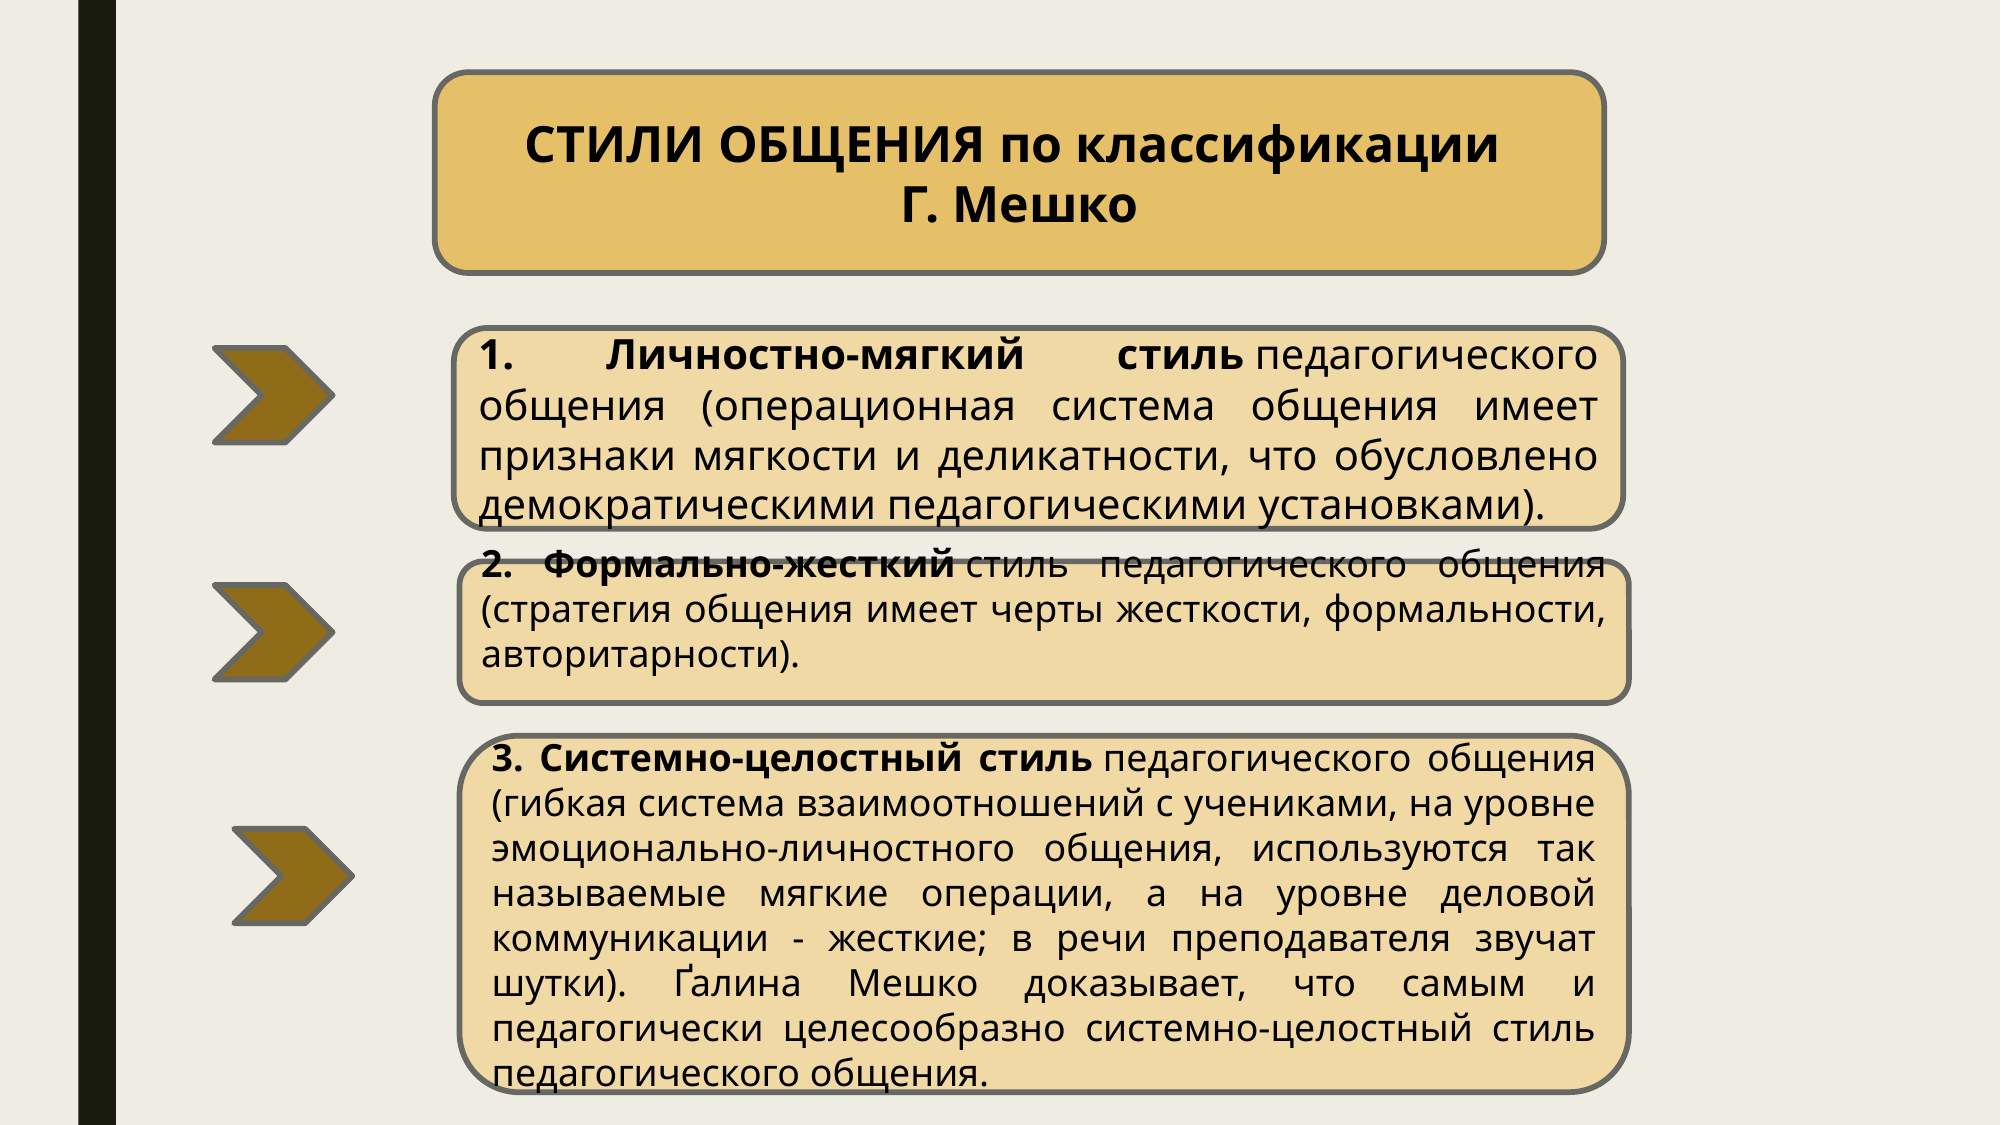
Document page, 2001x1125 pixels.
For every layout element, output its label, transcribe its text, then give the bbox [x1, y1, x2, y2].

text_box [211, 582, 336, 683]
text_box 1. Личностно-мягкий стиль педагогического общения (операционная система общения имеет признаки мягкости и деликатности, что обусловлено демократическими педагогическими установками). [450, 325, 1627, 532]
text_box 2. Формально-жесткий стиль педагогического общения (стратегия общения имеет черты жесткости, формальности, авторитарности). [456, 558, 1632, 706]
text_box [211, 345, 336, 446]
text_box [231, 825, 356, 927]
text_box СТИЛИ ОБЩЕНИЯ по классификации Г. Мешко [431, 69, 1608, 276]
text_box 3. Системно-целостный стиль педагогического общения (гибкая система взаимоотношений с учениками, на уровне эмоционально-личностного общения, используются так называемые мягкие операции, а на уровне деловой коммуникации - жесткие; в речи преподавателя звучат шутки). Ґалина Мешко доказывает, что самым и педагогически целесообразно системно-целостный стиль педагогического общения. [456, 732, 1632, 1096]
